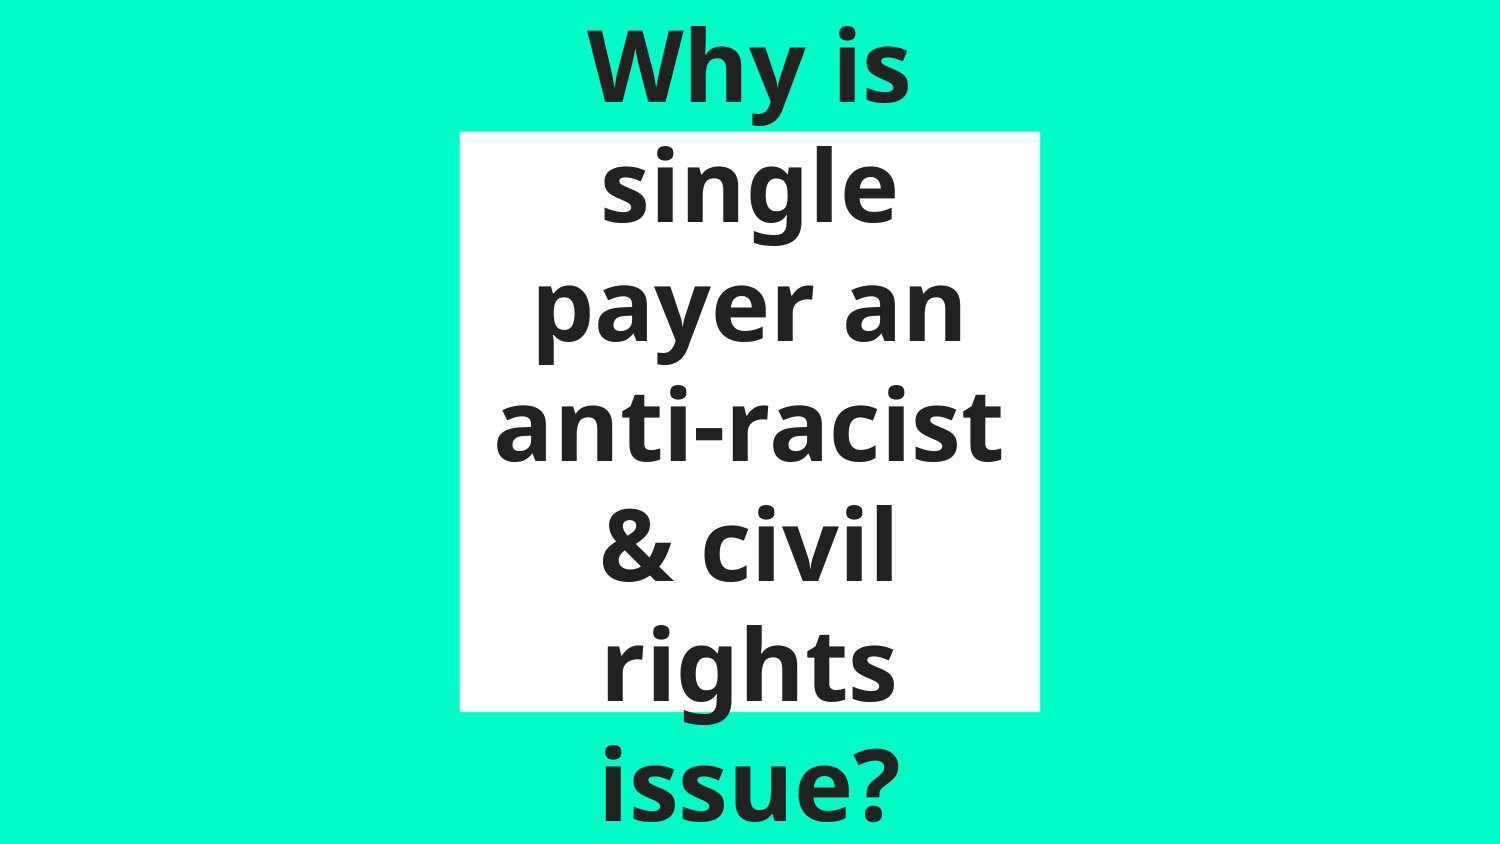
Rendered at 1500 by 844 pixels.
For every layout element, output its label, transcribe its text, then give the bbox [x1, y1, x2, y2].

title Why is single payer an anti-racist & civil rights issue? [459, 131, 1041, 713]
